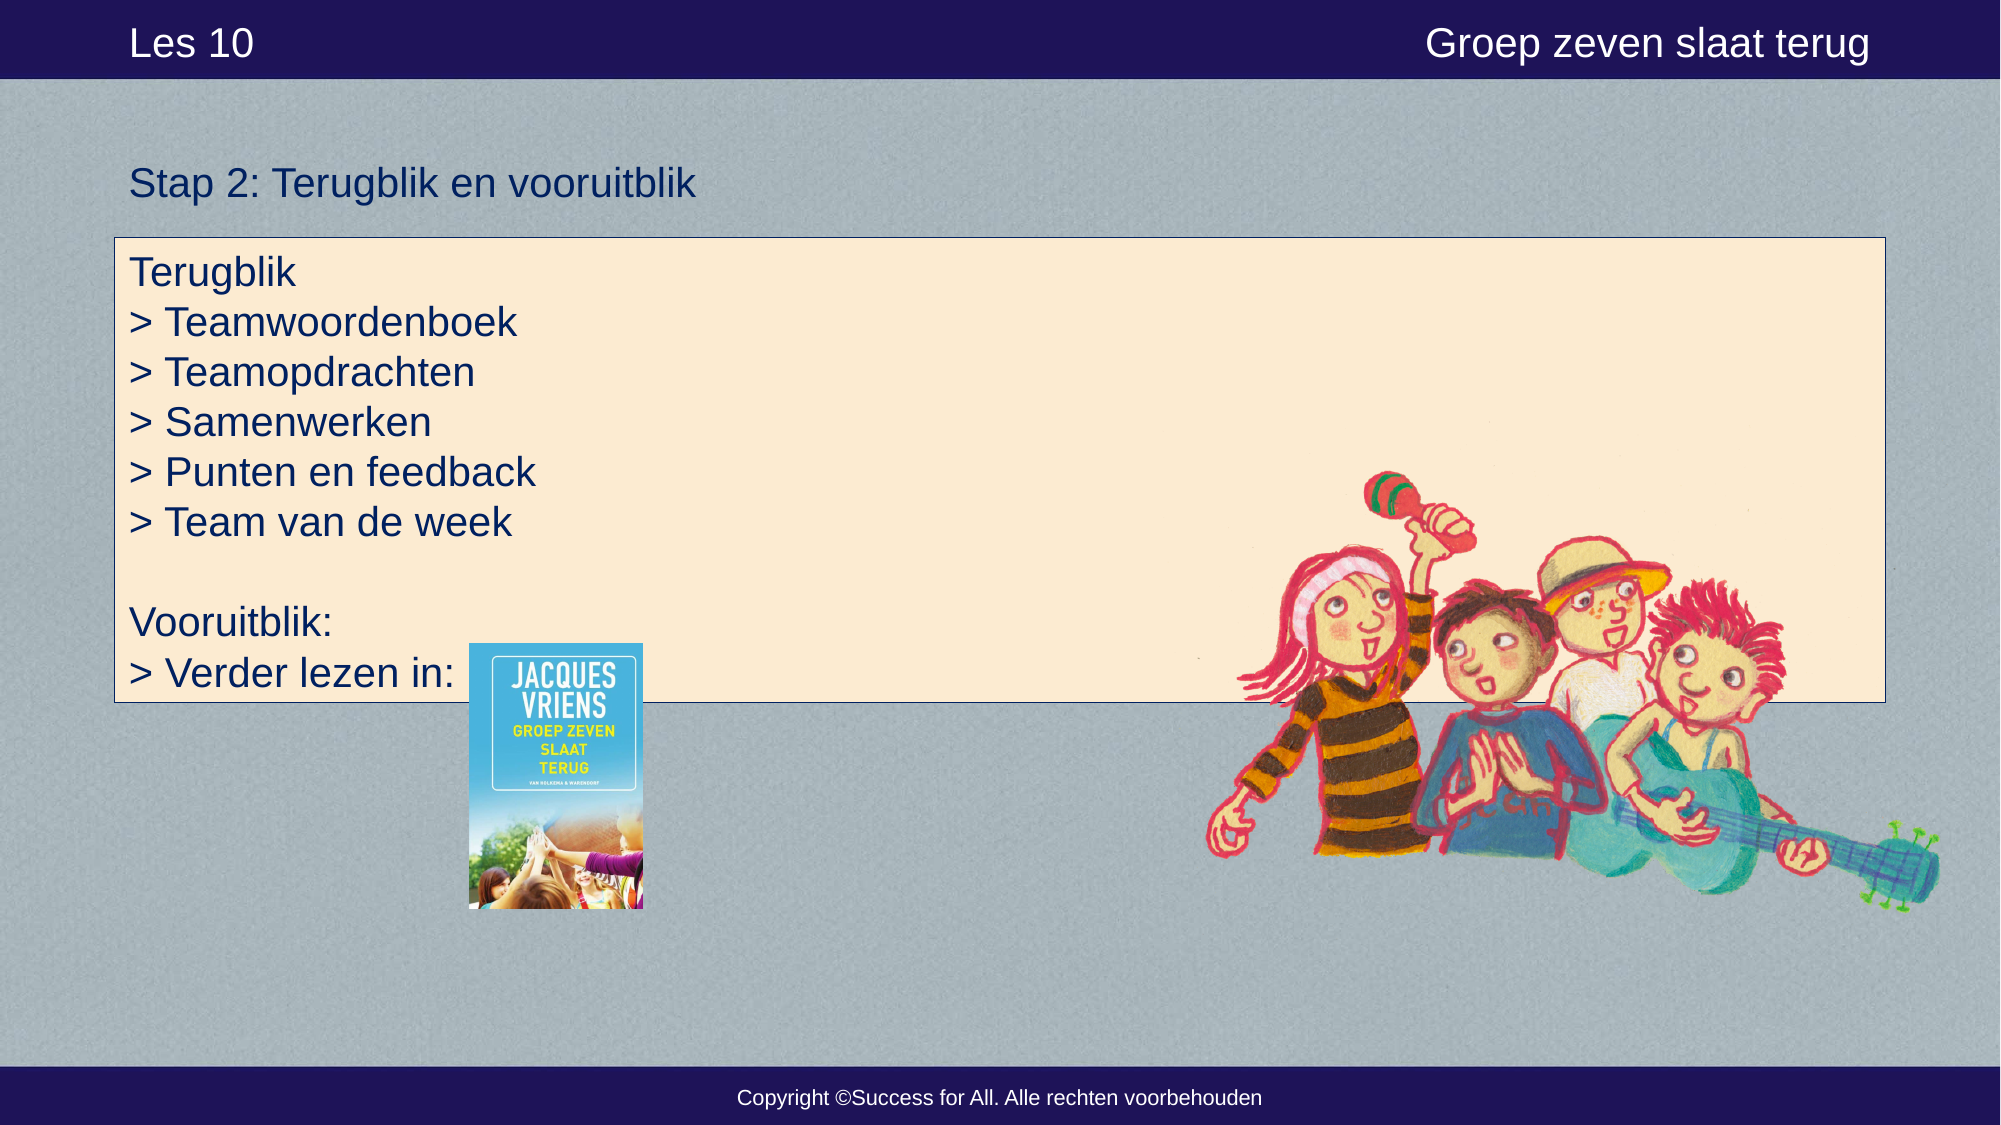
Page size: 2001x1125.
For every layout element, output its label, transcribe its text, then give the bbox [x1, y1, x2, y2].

text_box Stap 2: Terugblik en vooruitblik [113, 148, 1635, 214]
text_box Les 10 [114, 8, 354, 73]
text_box Groep zeven slaat terug [999, 8, 1886, 73]
text_box Terugblik > Teamwoordenboek > Teamopdrachten > Samenwerken > Punten en feedback > Team van de week Vooruitblik: > Verder lezen in: [114, 237, 1886, 703]
text_box Copyright ©Success for All. Alle rechten voorbehouden [0, 1076, 2000, 1125]
picture [0, 0, 2001, 1125]
